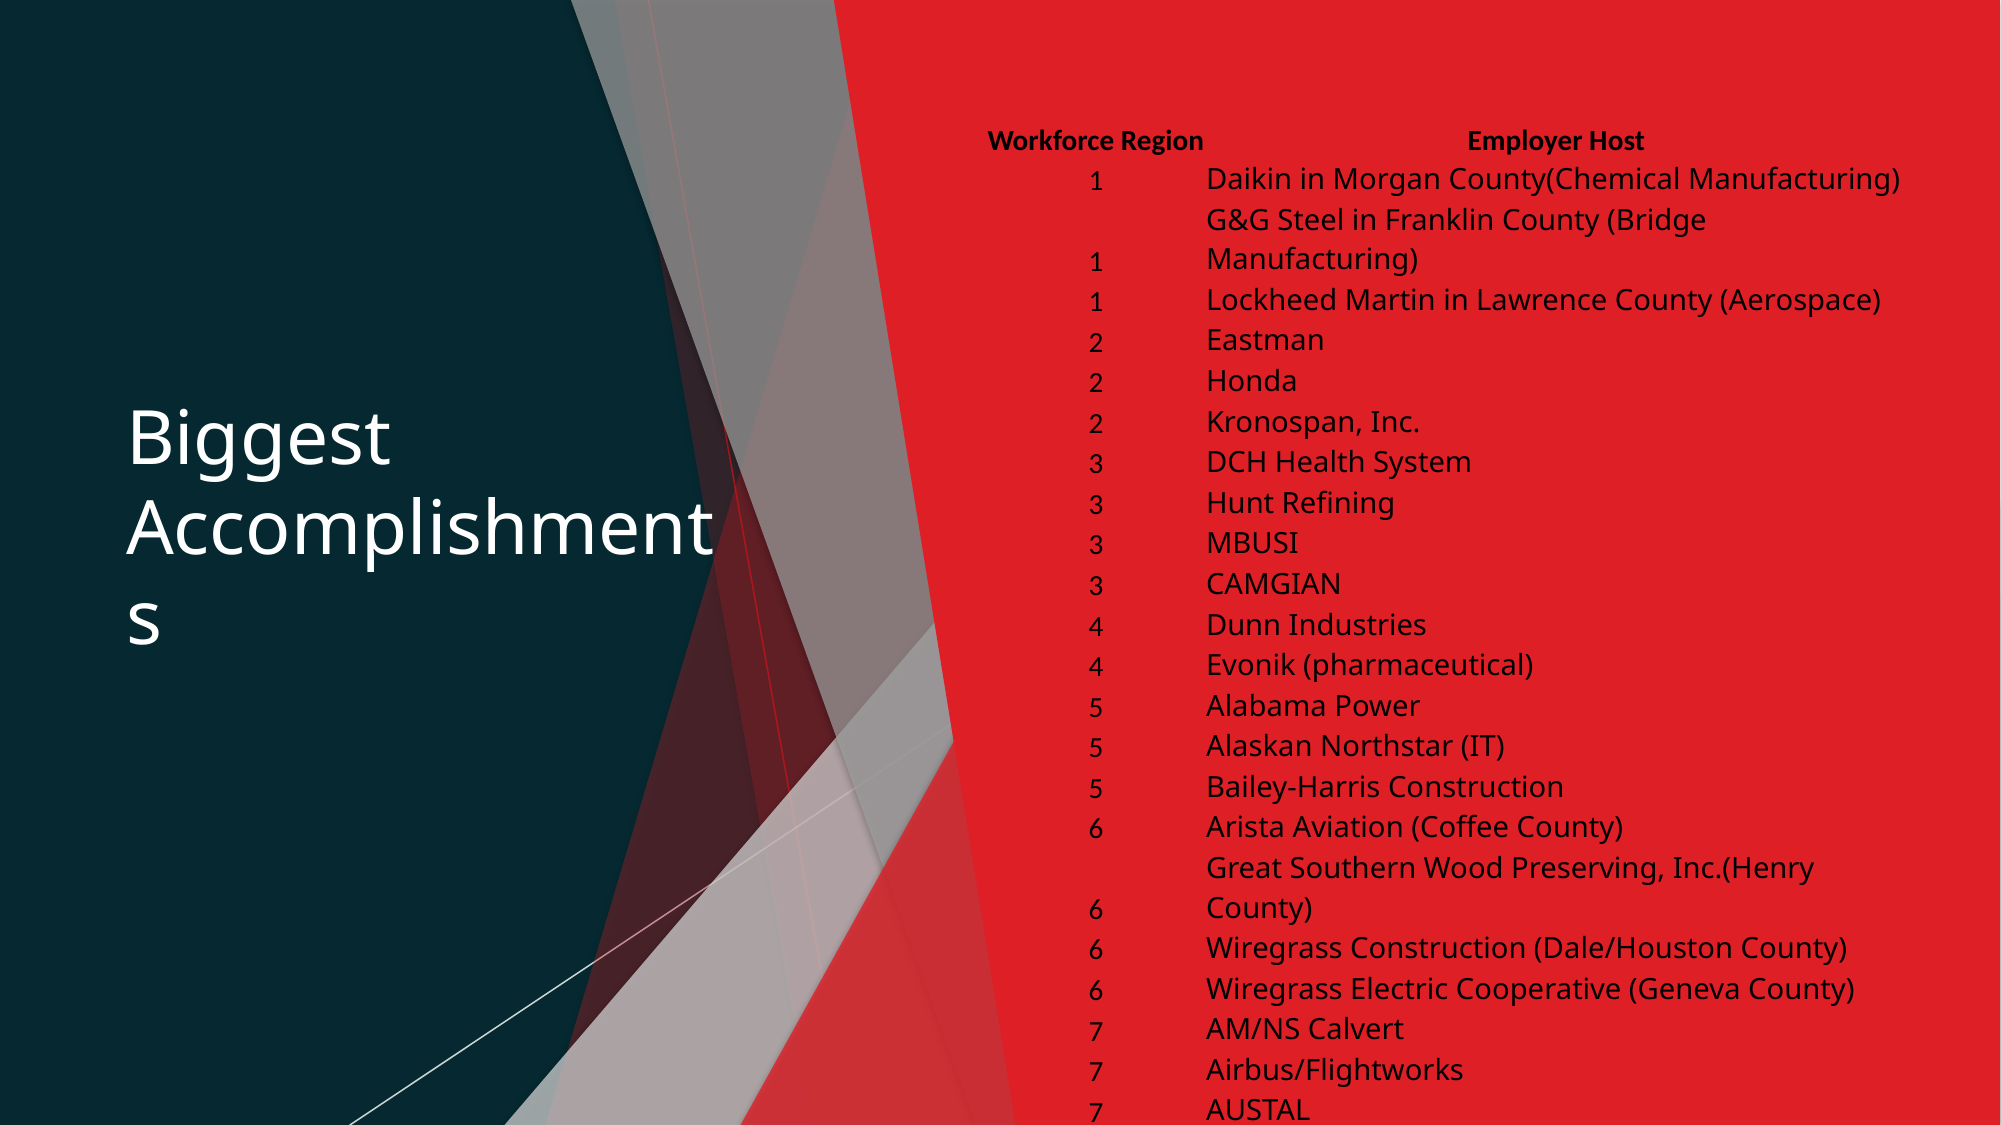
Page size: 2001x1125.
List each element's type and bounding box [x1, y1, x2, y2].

text_box [850, 0, 2000, 1125]
text_box [0, 0, 646, 1125]
text_box [349, 603, 1132, 1125]
text_box [648, 0, 850, 602]
